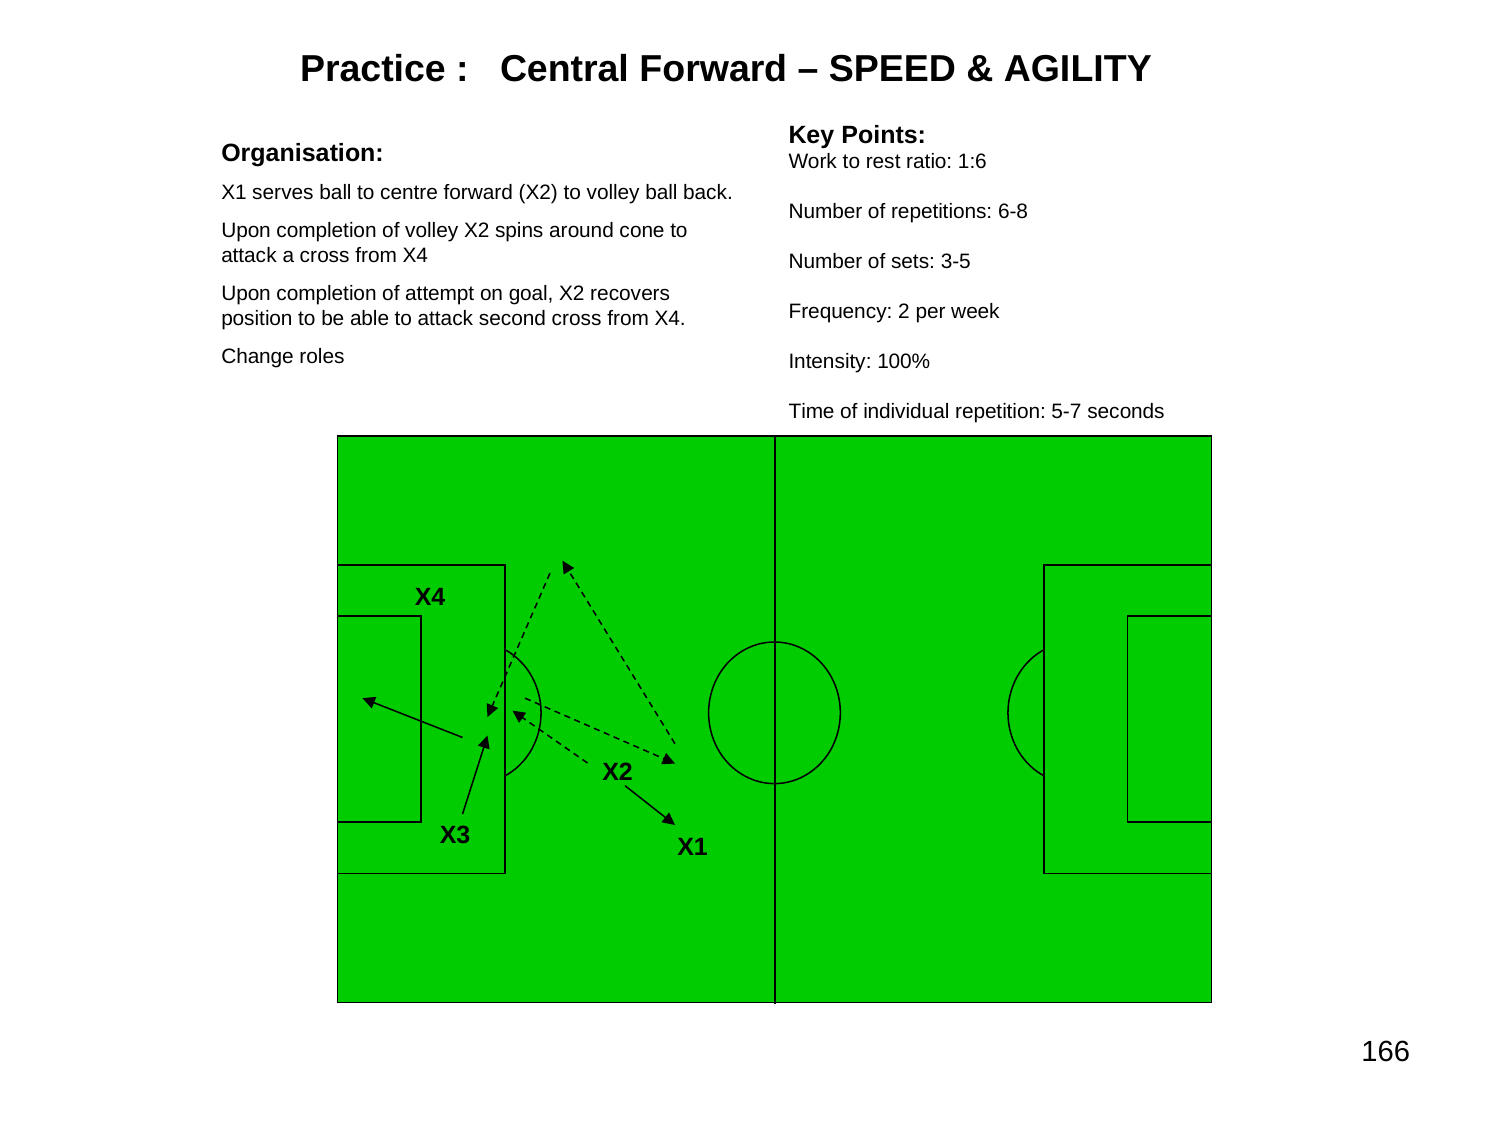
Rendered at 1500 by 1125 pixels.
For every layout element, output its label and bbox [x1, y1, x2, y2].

text_box [1074, 1024, 1425, 1103]
text_box [206, 36, 1388, 1005]
